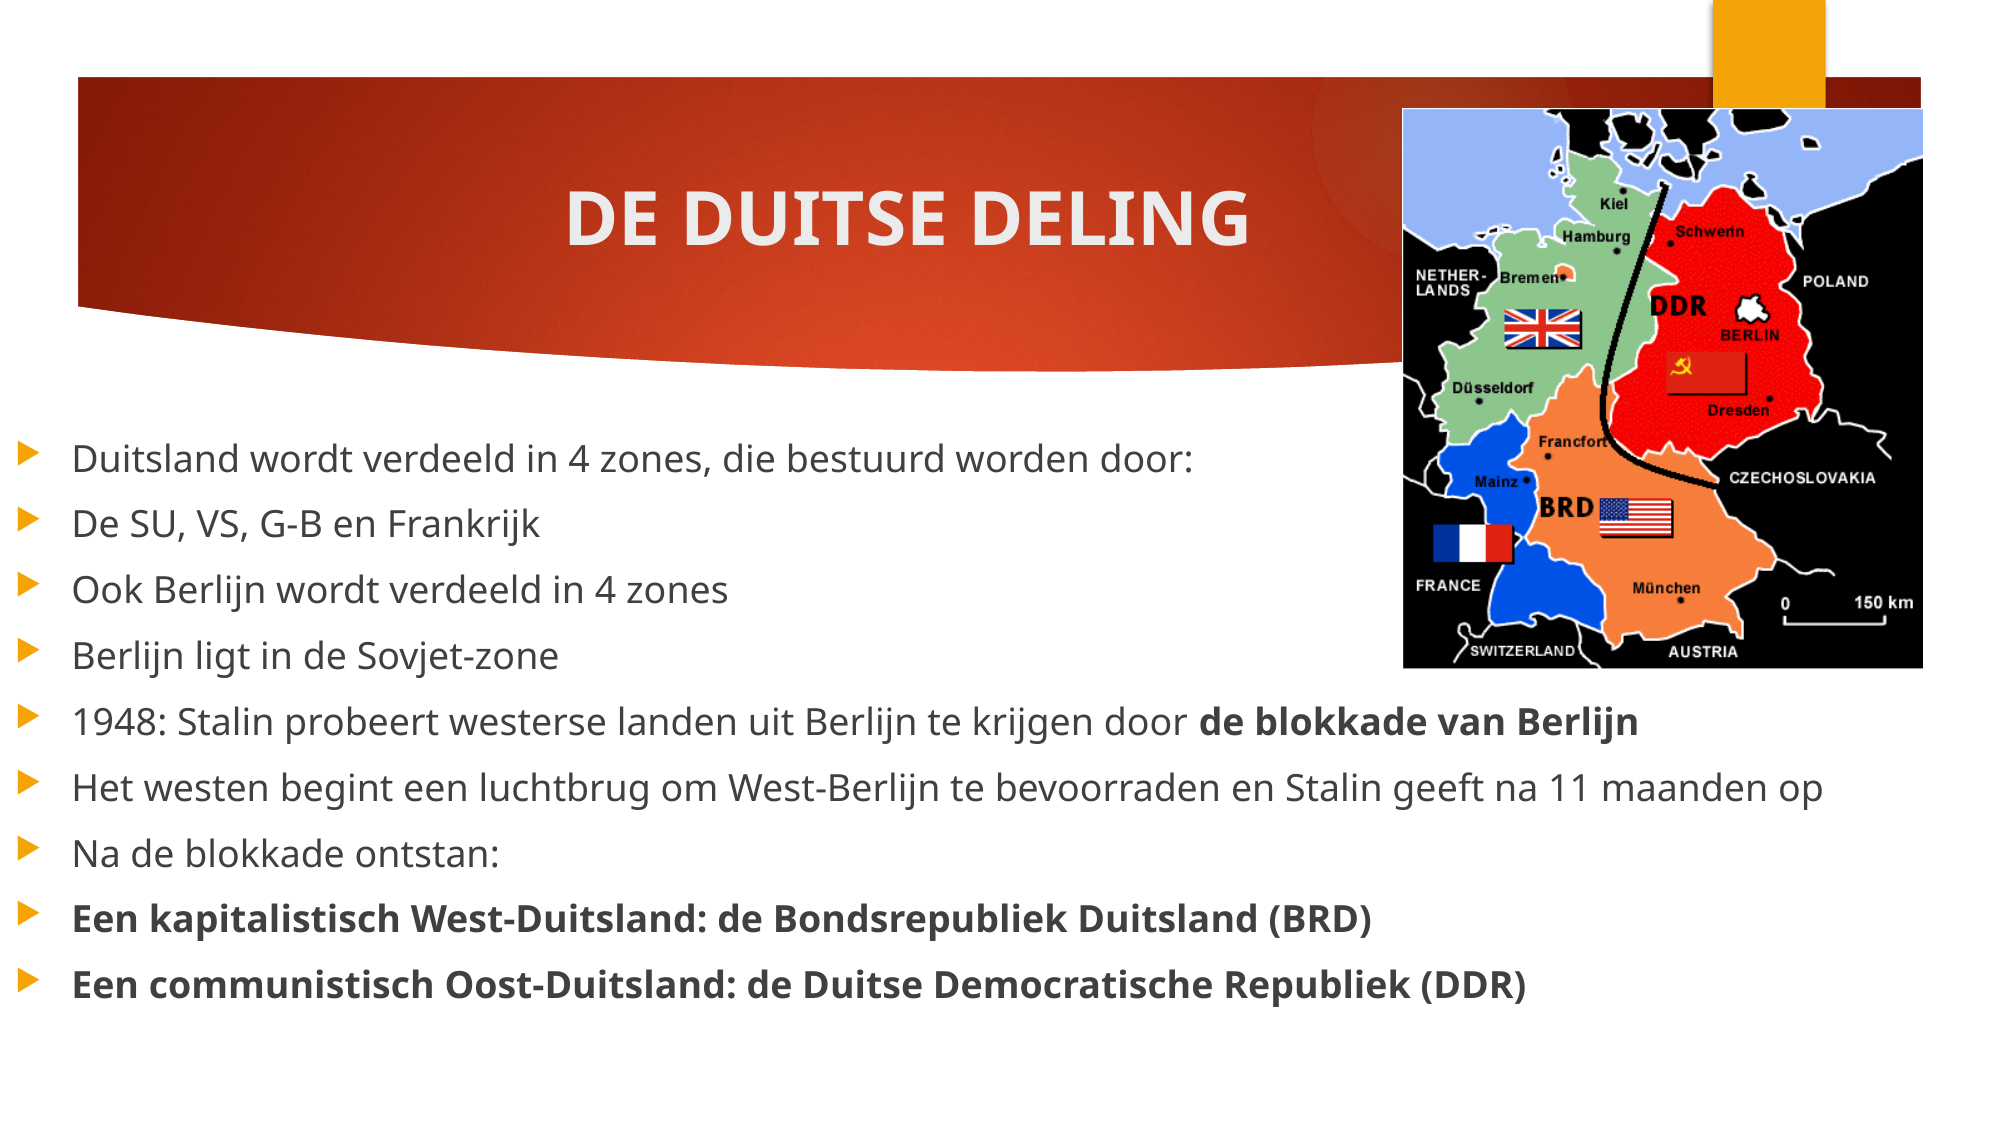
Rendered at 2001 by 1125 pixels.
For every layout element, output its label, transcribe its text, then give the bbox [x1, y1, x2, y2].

title DE DUITSE DELING [189, 155, 1396, 275]
list Duitsland wordt verdeeld in 4 zones, die bestuurd worden door: De SU, VS, G-B en Frankrijk Ook Berlijn wordt verdeeld in 4 zones Berlijn ligt in de Sovjet-zone 1948: Stalin probeert westerse landen uit Berlijn te krijgen door de blokkade van Berlijn Het westen begint een luchtbrug om West-Berlijn te bevoorraden en Stalin geeft na 11 maanden op Na de blokkade ontstan: Een kapitalistisch West-Duitsland: de Bondsrepubliek Duitsland (BRD) Een communistisch Oost-Duitsland: de Duitse Democratische Republiek (DDR) [0, 427, 2000, 1125]
picture [1402, 108, 1923, 672]
